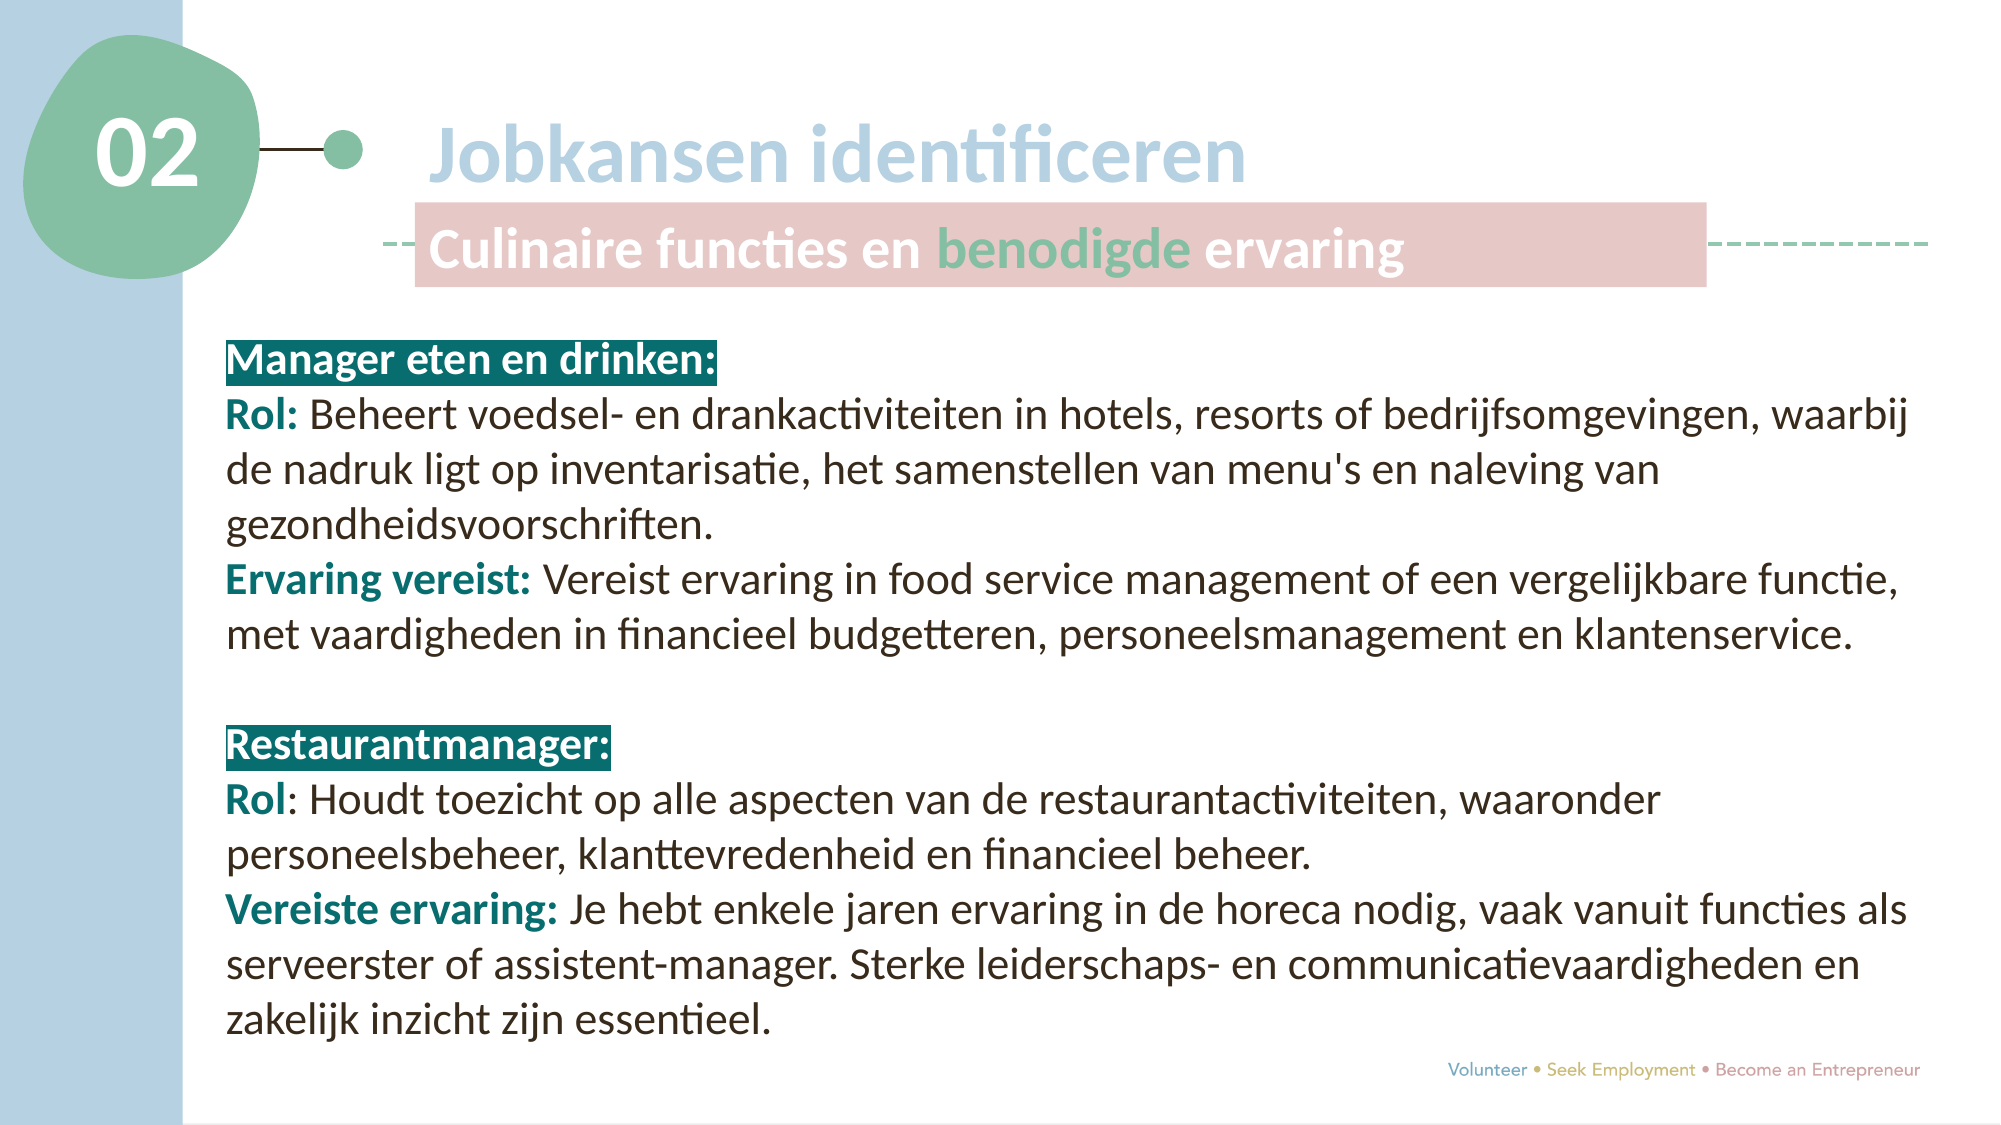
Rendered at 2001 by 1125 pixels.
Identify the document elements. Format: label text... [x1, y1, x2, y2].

text_box Culinaire functies en benodigde ervaring [414, 244, 1707, 288]
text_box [110, 129, 363, 170]
text_box Culinaire functies en benodigde ervaring [414, 202, 1707, 243]
text_box Manager eten en drinken: Rol: Beheert voedsel- en drankactiviteiten in hotels, resorts of bedrijfsomgevingen, waarbij de nadruk ligt op inventarisatie, het samenstellen van menu's en naleving van gezondheidsvoorschriften. Ervaring vereist: Vereist ervaring in food service management of een vergelijkbare functie, met vaardigheden in financieel budgetteren, personeelsmanagement en klantenservice. Restaurantmanager: Rol: Houdt toezicht op alle aspecten van de restaurantactiviteiten, waaronder personeelsbeheer, klanttevredenheid en financieel beheer. Vereiste ervaring: Je hebt enkele jaren ervaring in de horeca nodig, vaak vanuit functies als serveerster of assistent-manager. Sterke leiderschaps- en communicatievaardigheden en zakelijk inzicht zijn essentieel. [211, 321, 1960, 1051]
picture [1418, 1046, 1971, 1103]
text_box 02 [21, 88, 275, 230]
text_box Jobkansen identificeren [414, 108, 1675, 202]
text_box [0, 0, 184, 1125]
text_box [34, 230, 234, 280]
text_box [55, 35, 249, 88]
